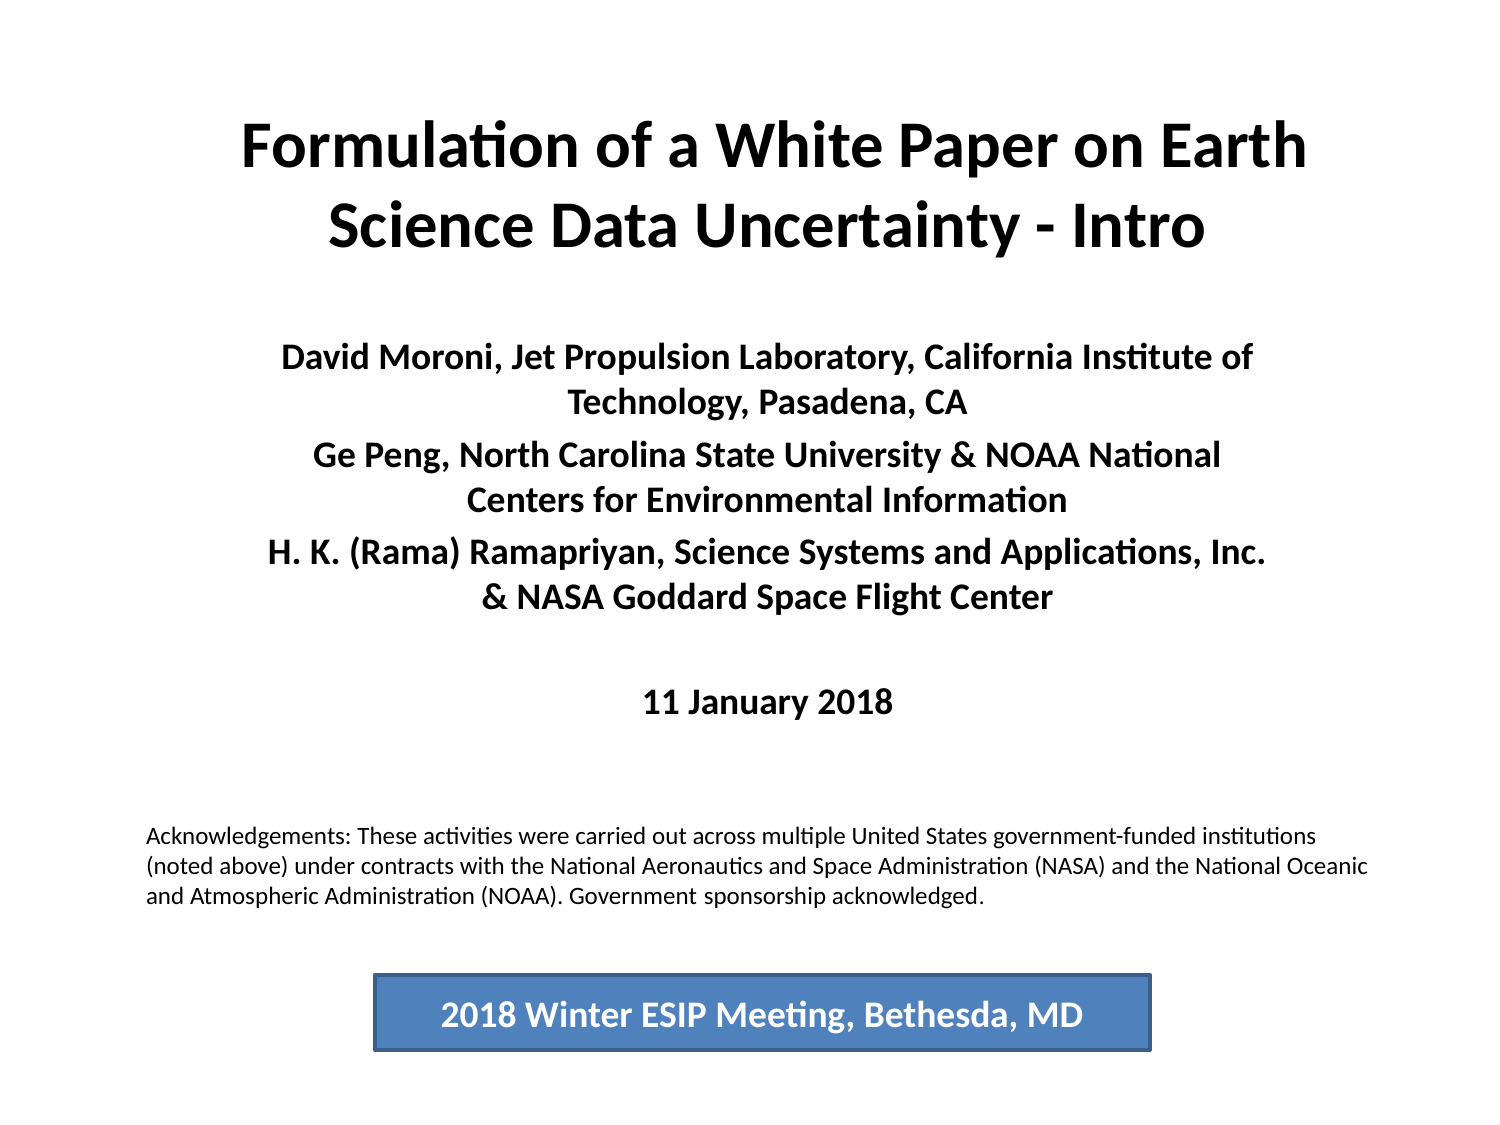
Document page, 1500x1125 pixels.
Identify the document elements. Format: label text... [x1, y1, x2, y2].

title Formulation of a White Paper on Earth Science Data Uncertainty - Intro [105, 50, 1431, 313]
subtitle David Moroni, Jet Propulsion Laboratory, California Institute of Technology, Pasadena, CA Ge Peng, North Carolina State University & NOAA National Centers for Environmental Information H. K. (Rama) Ramapriyan, Science Systems and Applications, Inc. & NASA Goddard Space Flight Center 11 January 2018 [242, 324, 1293, 788]
text_box Acknowledgements: These activities were carried out across multiple United States government-funded institutions (noted above) under contracts with the National Aeronautics and Space Administration (NASA) and the National Oceanic and Atmospheric Administration (NOAA). Government sponsorship acknowledged. [131, 812, 1405, 918]
text_box 2018 Winter ESIP Meeting, Bethesda, MD [373, 973, 1152, 1052]
